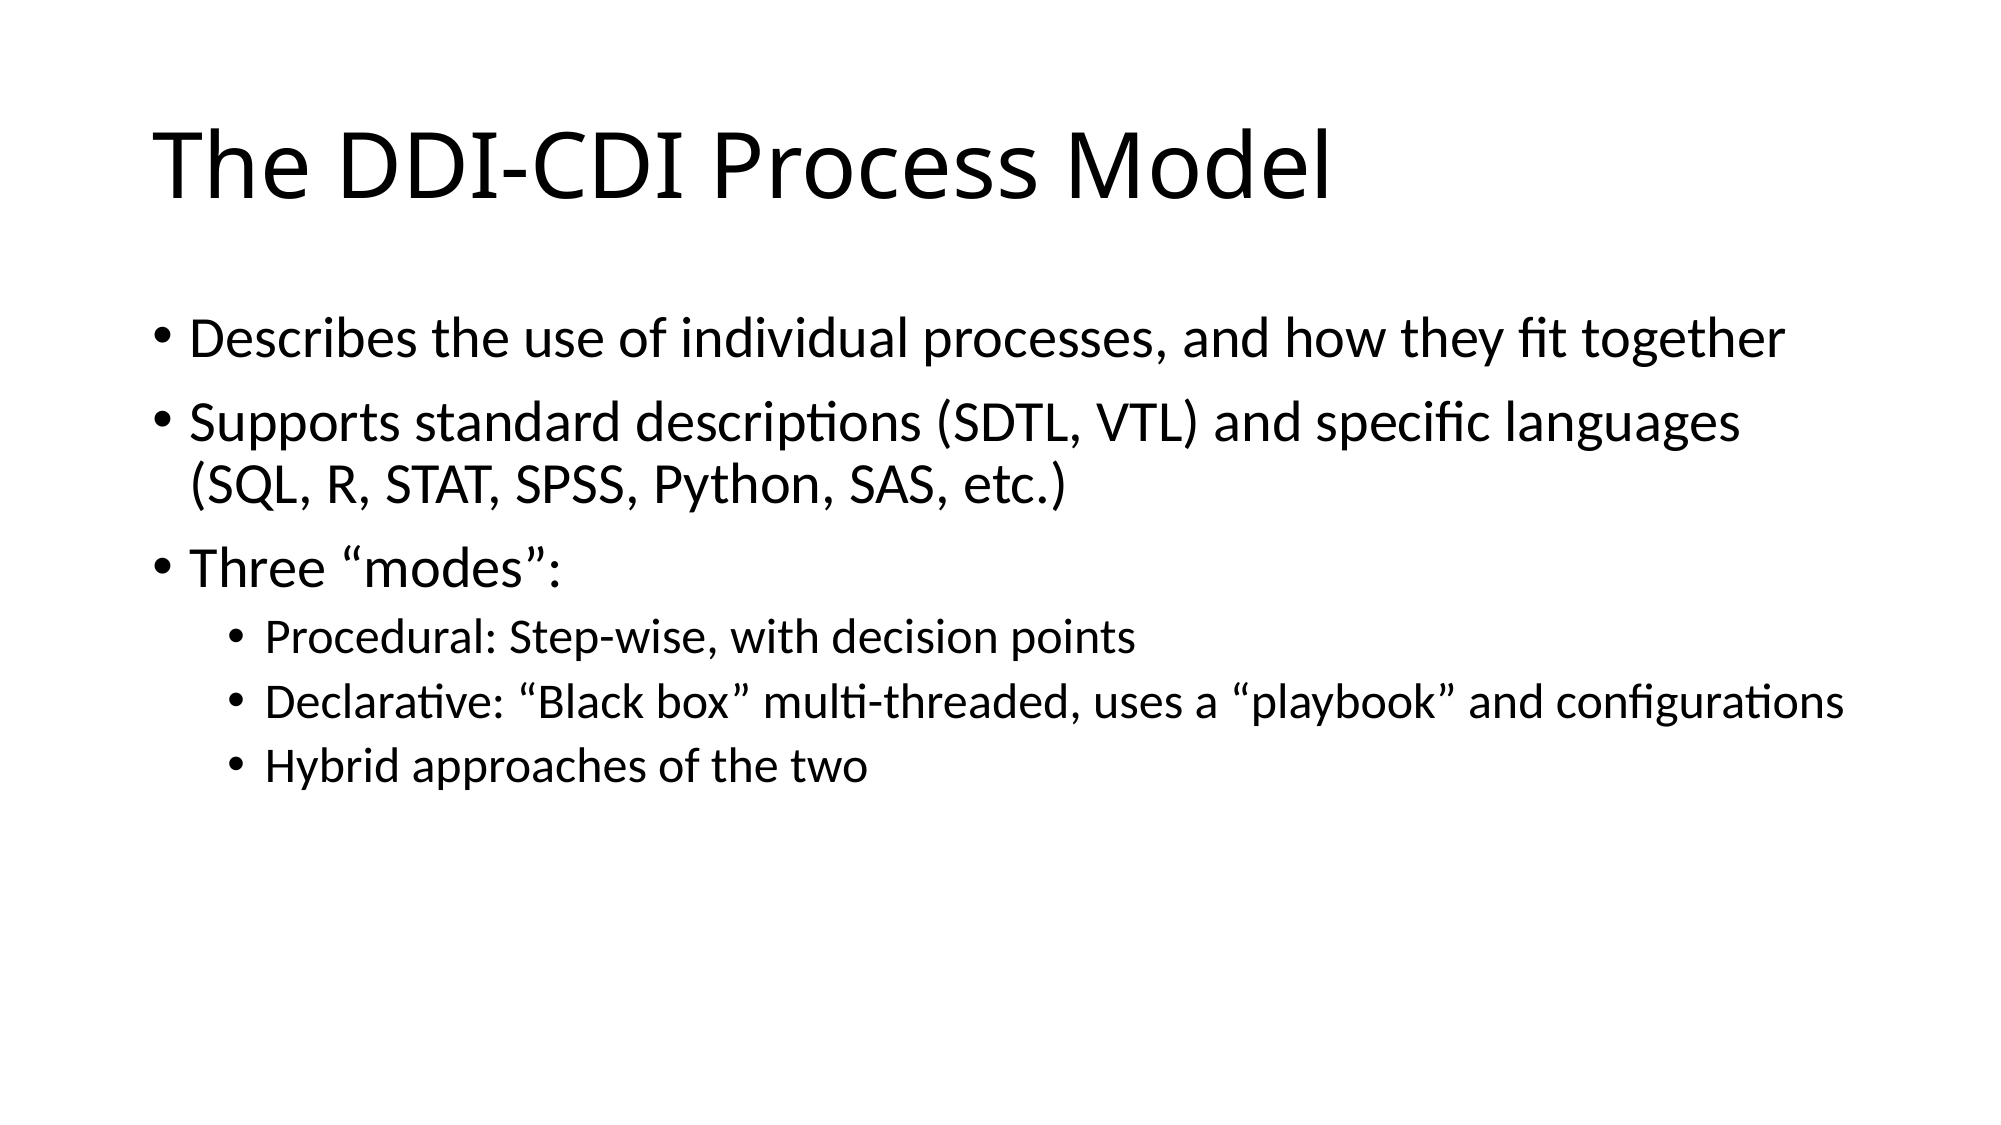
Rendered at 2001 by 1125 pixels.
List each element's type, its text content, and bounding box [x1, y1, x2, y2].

title The DDI-CDI Process Model [137, 59, 1863, 278]
list Describes the use of individual processes, and how they fit together Supports standard descriptions (SDTL, VTL) and specific languages (SQL, R, STAT, SPSS, Python, SAS, etc.) Three “modes”: Procedural: Step-wise, with decision points Declarative: “Black box” multi-threaded, uses a “playbook” and configurations Hybrid approaches of the two [137, 299, 1863, 1014]
